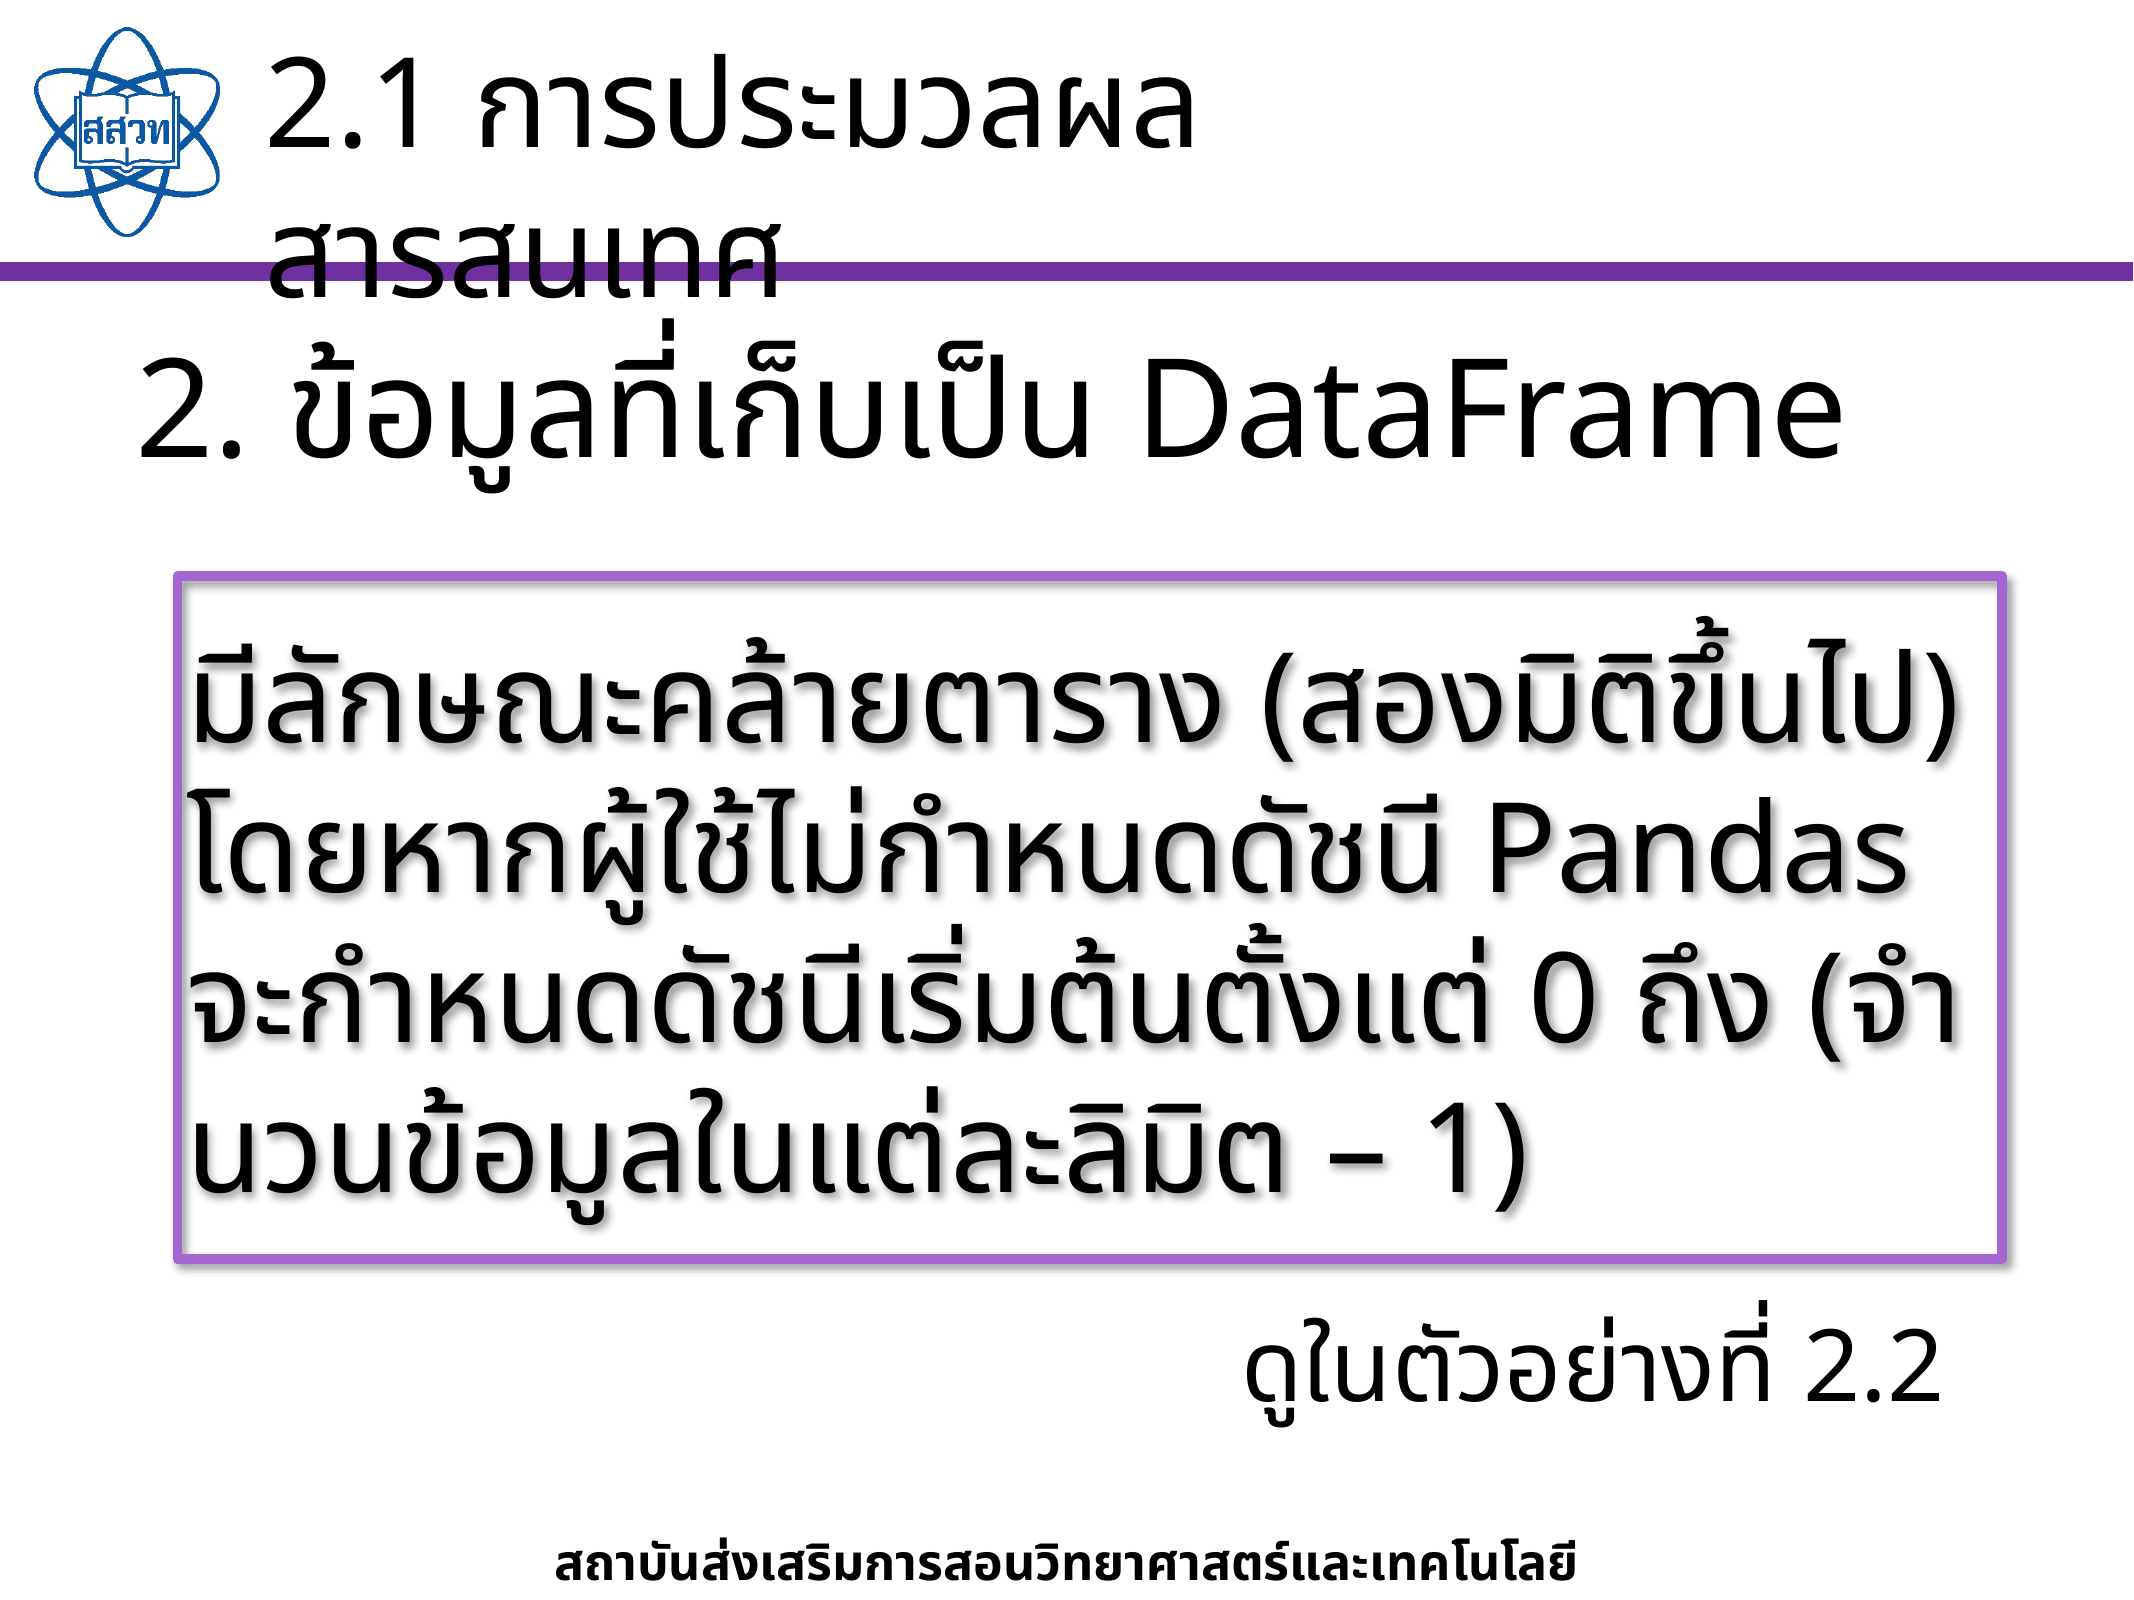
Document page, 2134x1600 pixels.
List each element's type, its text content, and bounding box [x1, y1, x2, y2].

text_box 2. ข้อมูลที่เก็บเป็น DataFrame [126, 311, 1902, 495]
text_box มีลักษณะคล้ายตาราง (สองมิติขึ้นไป) โดยหากผู้ใช้ไม่กำหนดดัชนี Pandas จะกำหนดดัชนีเริ่มต้นตั้งแต่ 0 ถึง (จำนวนข้อมูลในแต่ละลิมิต – 1) [177, 575, 2002, 1260]
text_box สถาบันส่งเสริมการสอนวิทยาศาสตร์และเทคโนโลยี [0, 1522, 2134, 1589]
text_box 2.1 การประมวลผลสารสนเทศ [256, 88, 1484, 257]
text_box ดูในตัวอย่างที่ 2.2 [177, 1292, 1953, 1431]
picture [33, 27, 220, 237]
